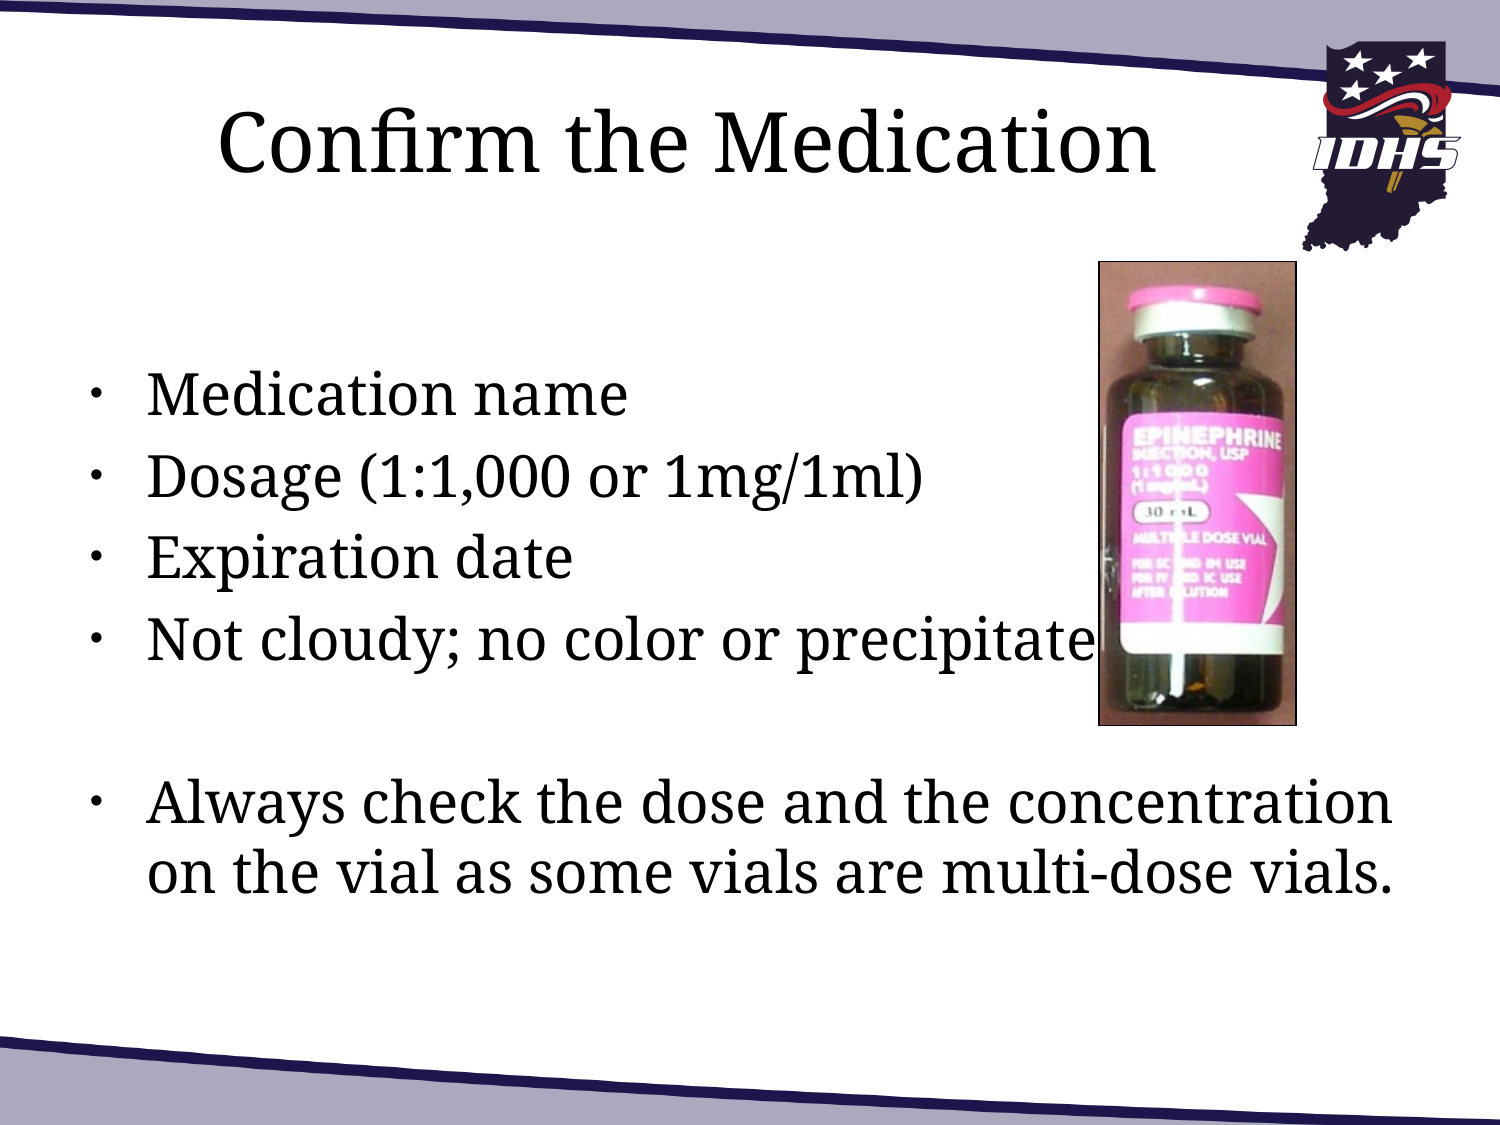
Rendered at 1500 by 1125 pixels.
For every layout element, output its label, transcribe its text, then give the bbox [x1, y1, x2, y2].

text_box Medication name Dosage (1:1,000 or 1mg/1ml) Expiration date Not cloudy; no color or precipitate Always check the dose and the concentration on the vial as some vials are multi-dose vials. [74, 349, 1425, 1025]
title Confirm the Medication [75, 45, 1300, 233]
picture [0, 0, 1500, 1125]
